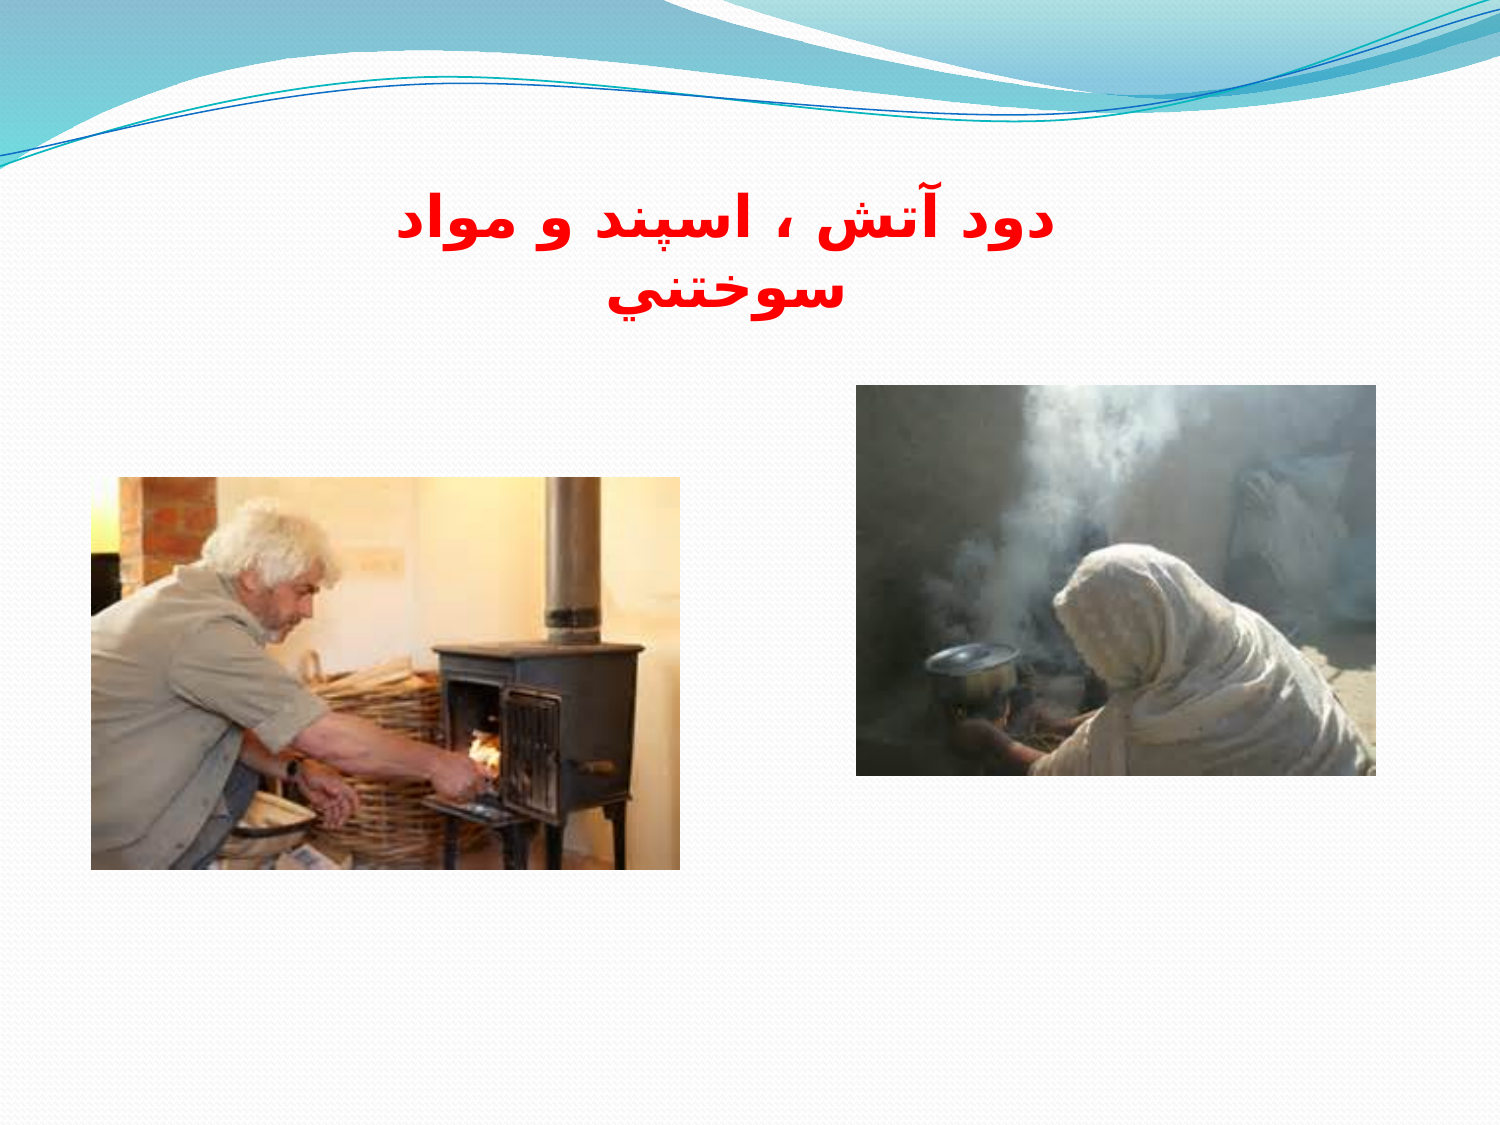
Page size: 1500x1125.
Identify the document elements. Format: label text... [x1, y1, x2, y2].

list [856, 385, 1377, 776]
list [91, 477, 680, 870]
list دود آتش ، اسپند و مواد سوختني [360, 196, 1093, 303]
